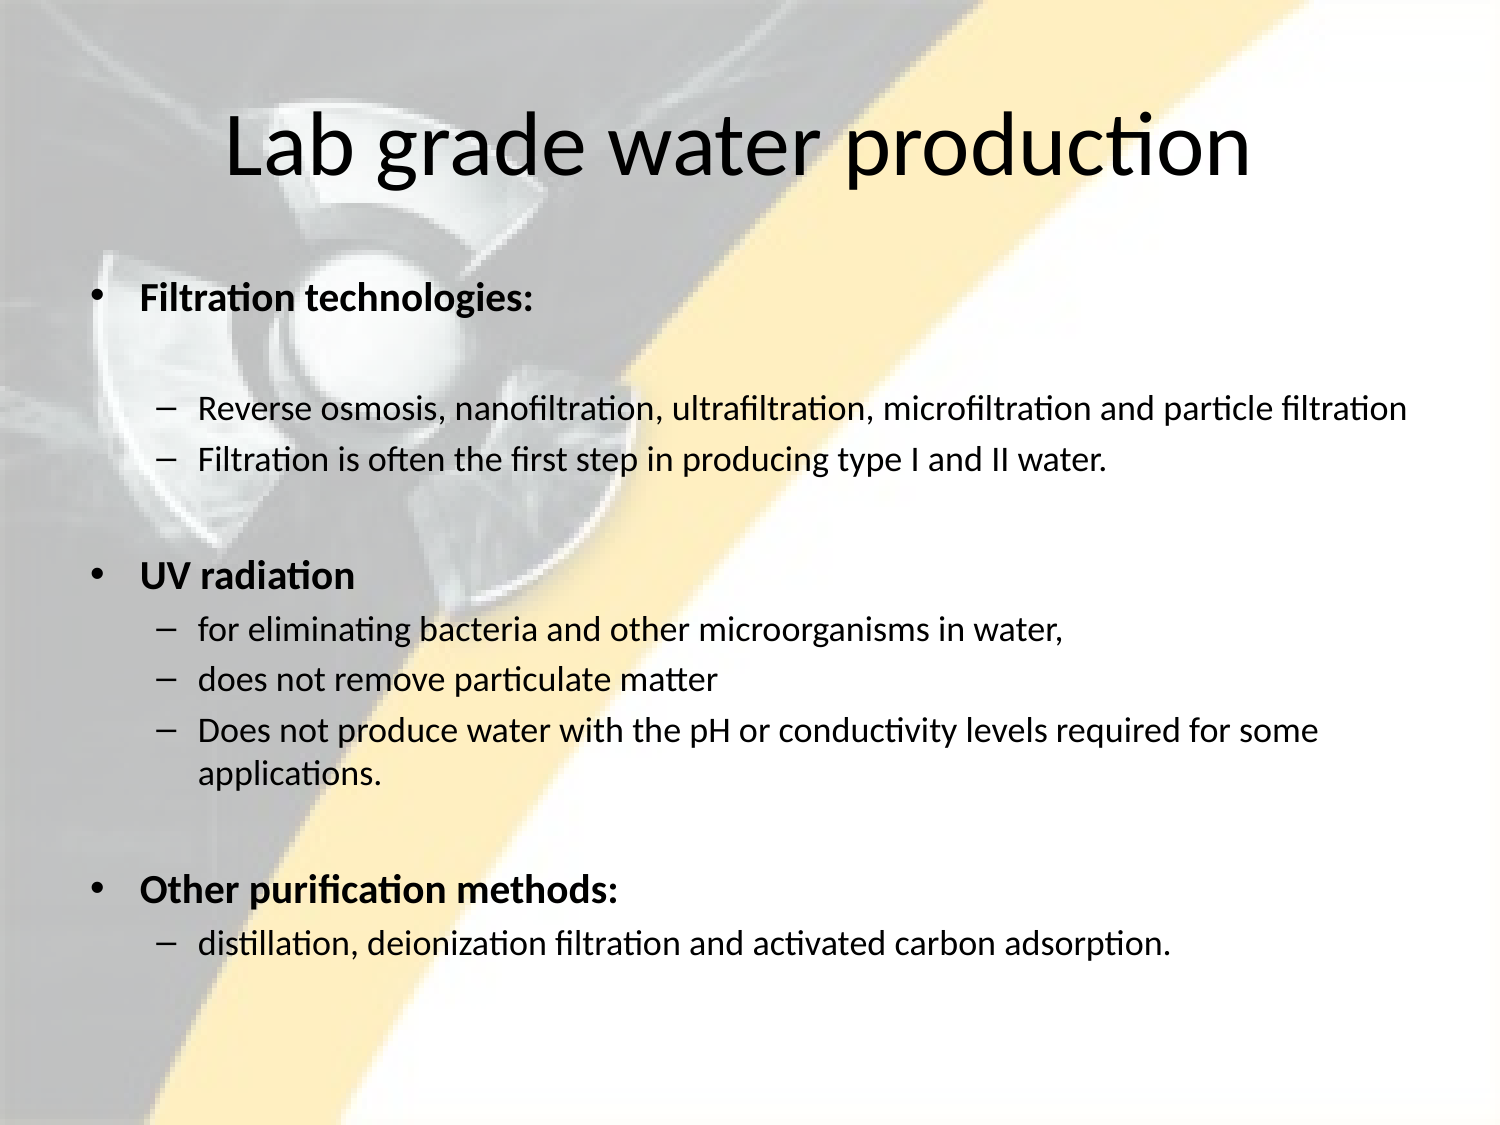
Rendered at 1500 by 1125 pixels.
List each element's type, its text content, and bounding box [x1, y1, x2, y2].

title Lab grade water production [75, 45, 1425, 233]
list Filtration technologies: Reverse osmosis, nanofiltration, ultrafiltration, microfiltration and particle filtration Filtration is often the first step in producing type I and II water. UV radiation for eliminating bacteria and other microorganisms in water, does not remove particulate matter Does not produce water with the pH or conductivity levels required for some applications. Other purification methods: distillation, deionization filtration and activated carbon adsorption. [75, 262, 1425, 1005]
